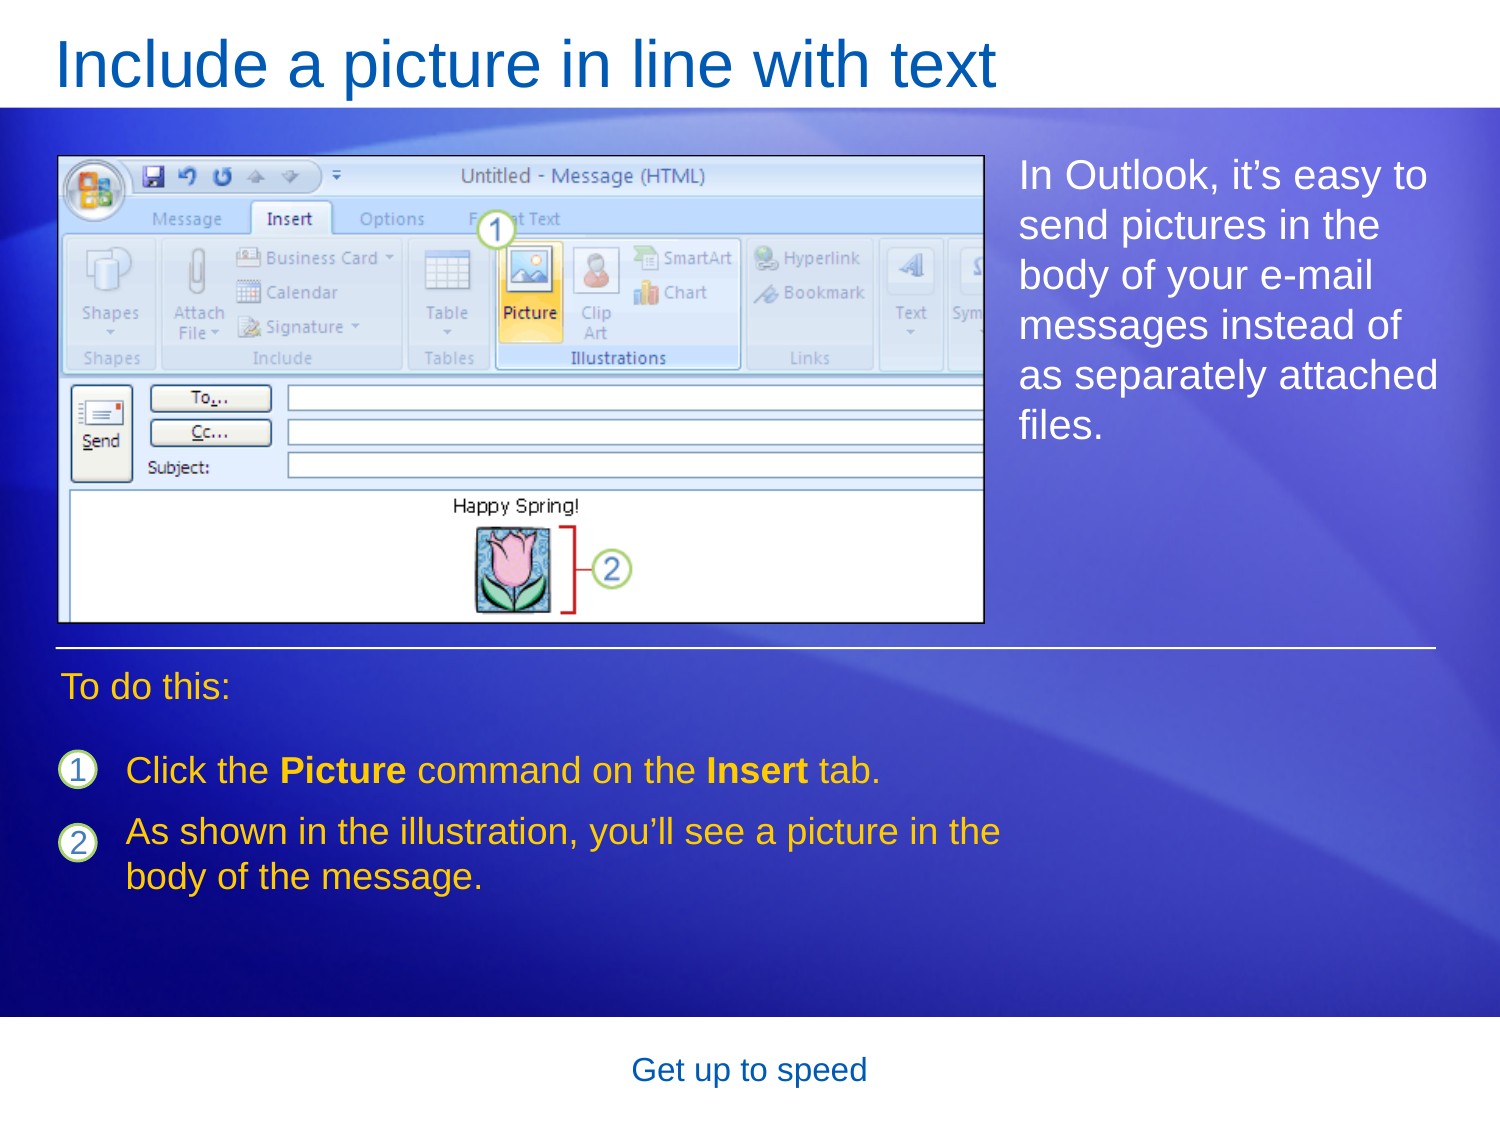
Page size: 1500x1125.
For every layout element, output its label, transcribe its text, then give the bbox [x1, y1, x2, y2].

title Include a picture in line with text [39, 10, 1500, 112]
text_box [55, 817, 101, 868]
text_box In Outlook, it’s easy to send pictures in the body of your e-mail messages instead of as separately attached files. [1003, 140, 1454, 594]
footer Get up to speed [445, 1016, 1055, 1096]
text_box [55, 743, 101, 794]
text_box Click the Picture command on the Insert tab. As shown in the illustration, you’ll see a picture in the body of the message. [110, 738, 1086, 905]
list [57, 155, 985, 624]
text_box To do this: [45, 655, 1018, 730]
picture [0, 108, 1500, 1017]
